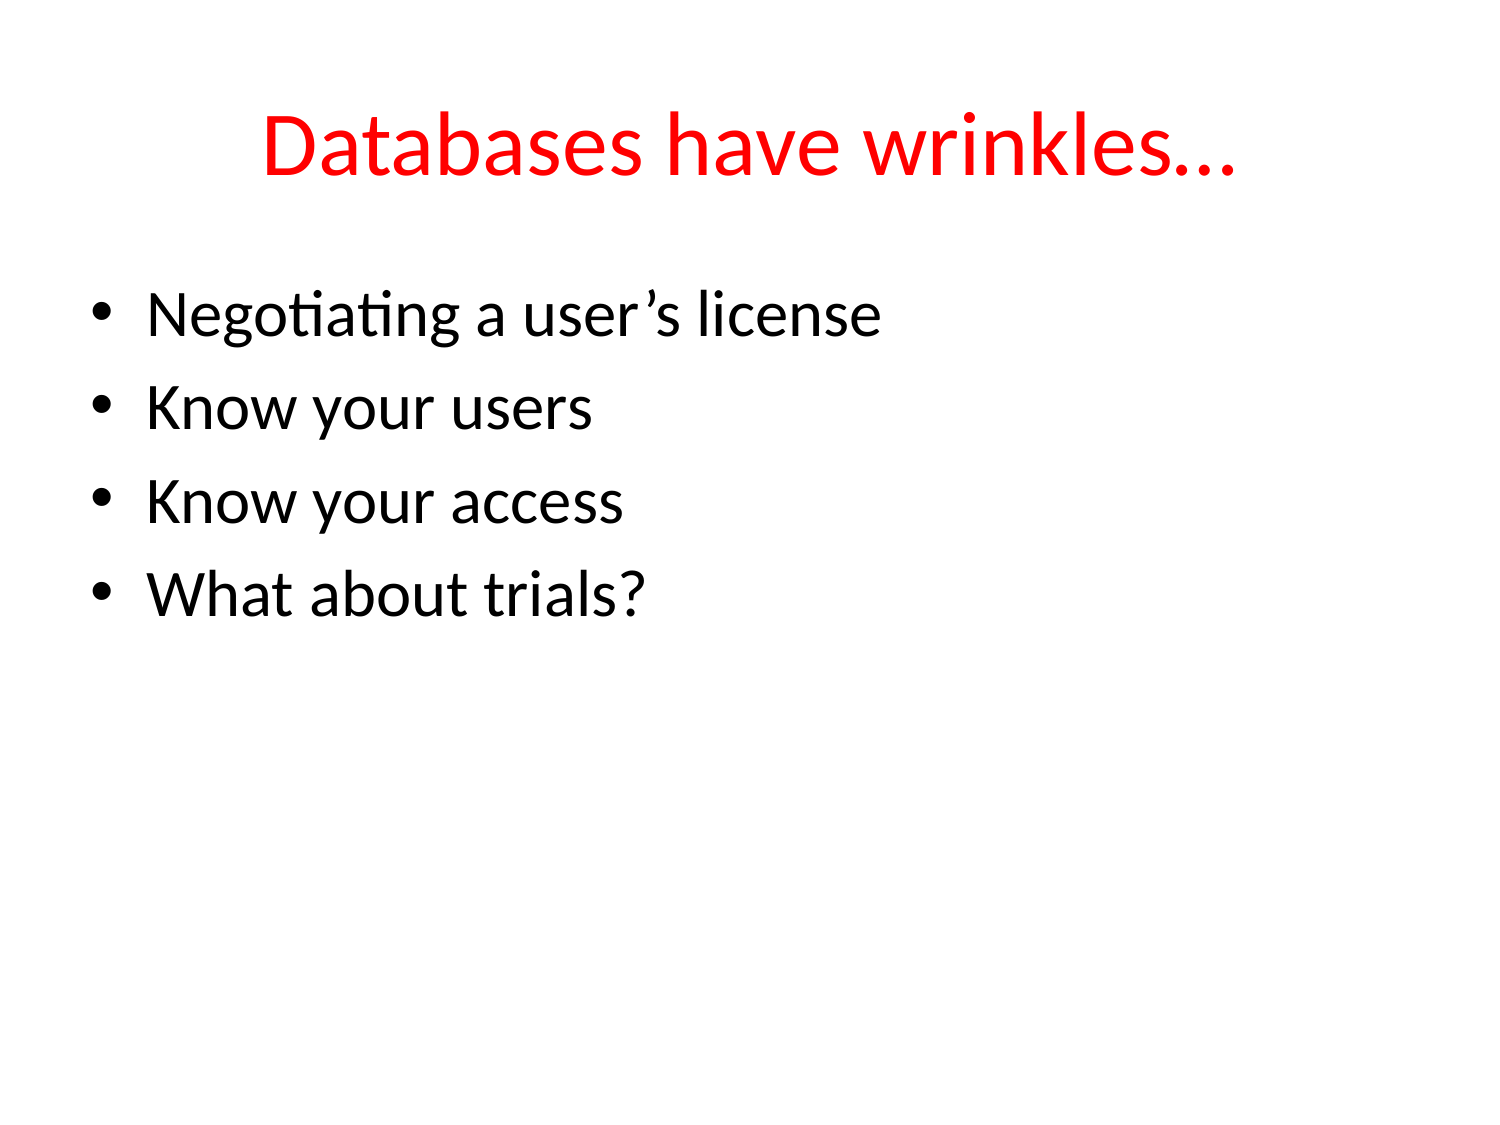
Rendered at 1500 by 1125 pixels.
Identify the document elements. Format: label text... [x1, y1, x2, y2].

list Negotiating a user’s license Know your users Know your access What about trials? [75, 262, 1425, 1005]
title Databases have wrinkles… [75, 45, 1425, 233]
